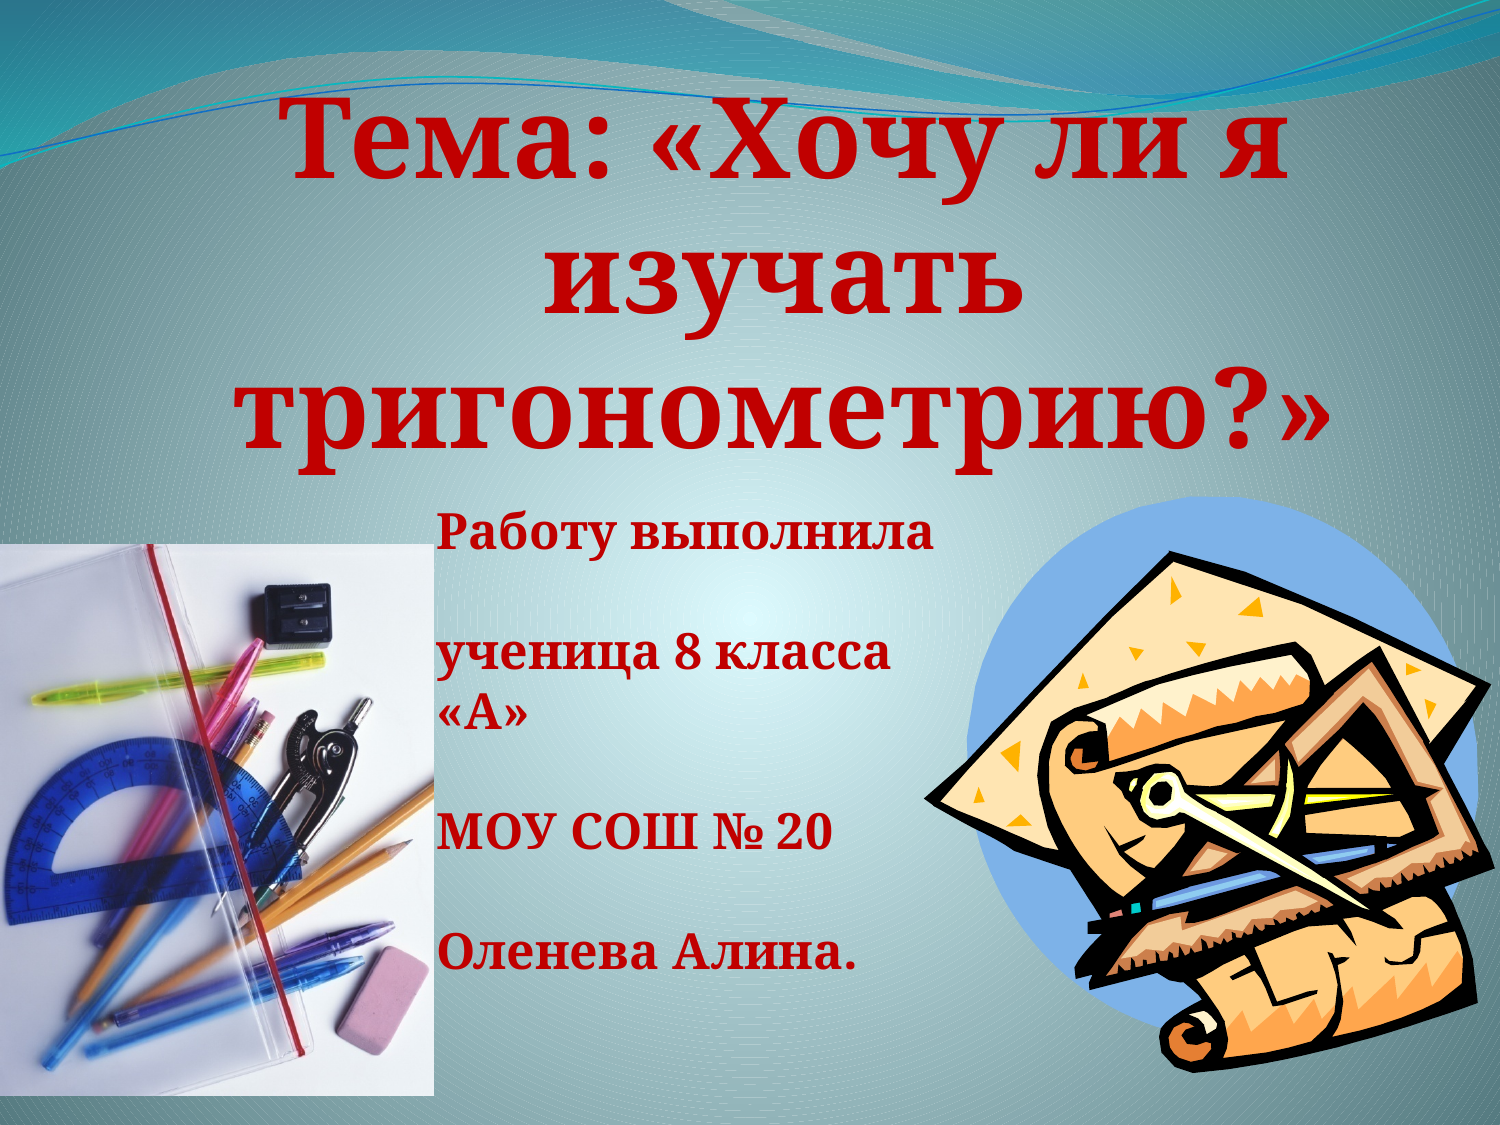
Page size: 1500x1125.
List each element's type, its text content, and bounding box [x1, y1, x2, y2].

picture [0, 544, 434, 1096]
text_box Работу выполнила ученица 8 класса «А» МОУ СОШ № 20 Оленева Алина. [421, 492, 923, 987]
text_box Тема: «Хочу ли я изучать тригонометрию?» [70, 58, 1500, 479]
picture [923, 491, 1500, 1079]
